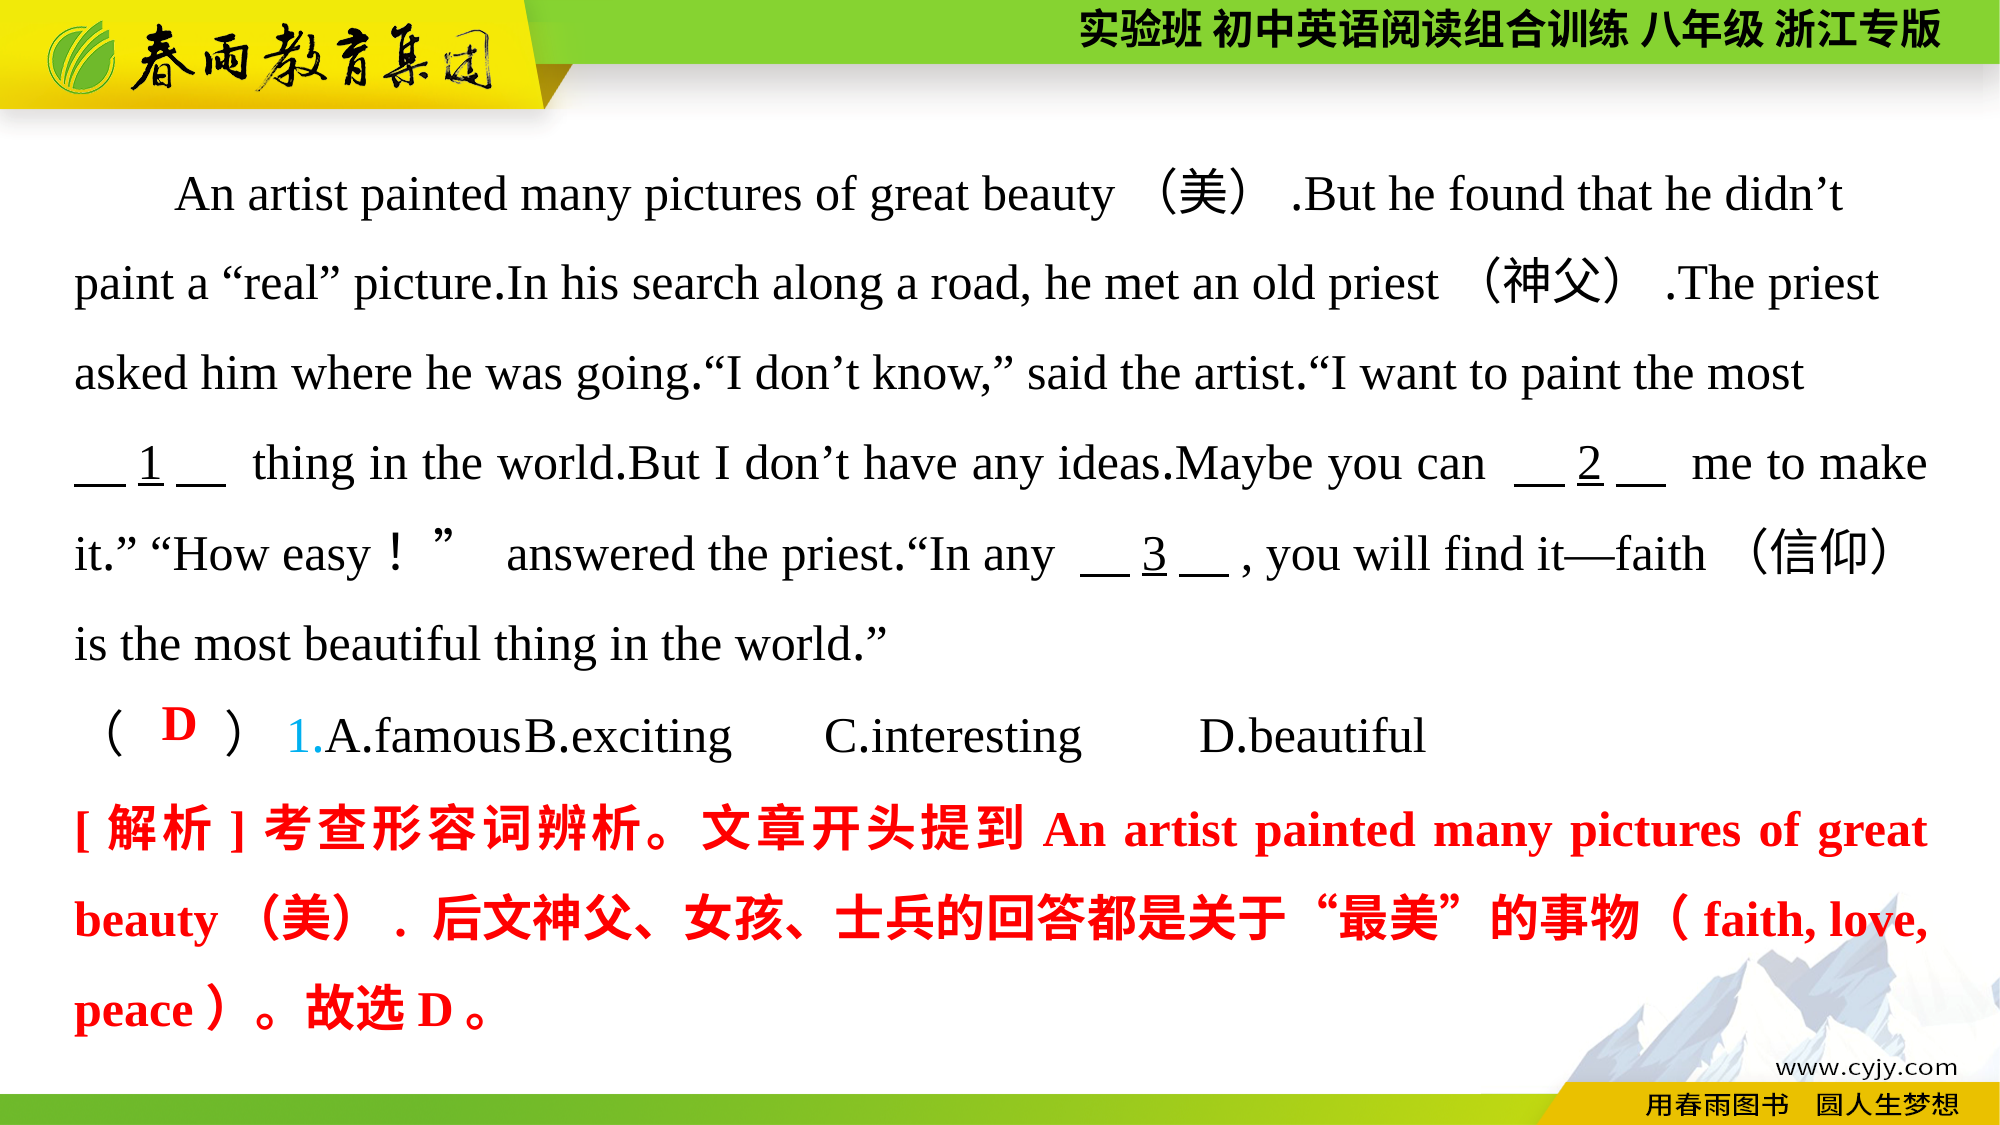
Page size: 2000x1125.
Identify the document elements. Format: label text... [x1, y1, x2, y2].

text_box （ ）1.A.famous B.exciting C.interesting D.beautiful [59, 664, 1944, 758]
list An artist painted many pictures of great beauty（美）.But he found that he didn’t paint a “real” picture.In his search along a road, he met an old priest（神父）.The priest asked him where he was going.“I don’t know,” said the artist.“I want to paint the most 1 thing in the world.But I don’t have any ideas.Maybe you can 2 me to make it.” “How easy！” answered the priest.“In any 3 , you will find it—faith（信仰）is the most beautiful thing in the world.” [59, 122, 1944, 664]
picture [0, 0, 2000, 1125]
text_box D [146, 682, 213, 758]
text_box [解析]考查形容词辨析。文章开头提到An artist painted many pictures of great beauty（美）. 后文神父、女孩、士兵的回答都是关于“最美”的事物（faith, love, peace）。故选D。 [59, 758, 1944, 1044]
